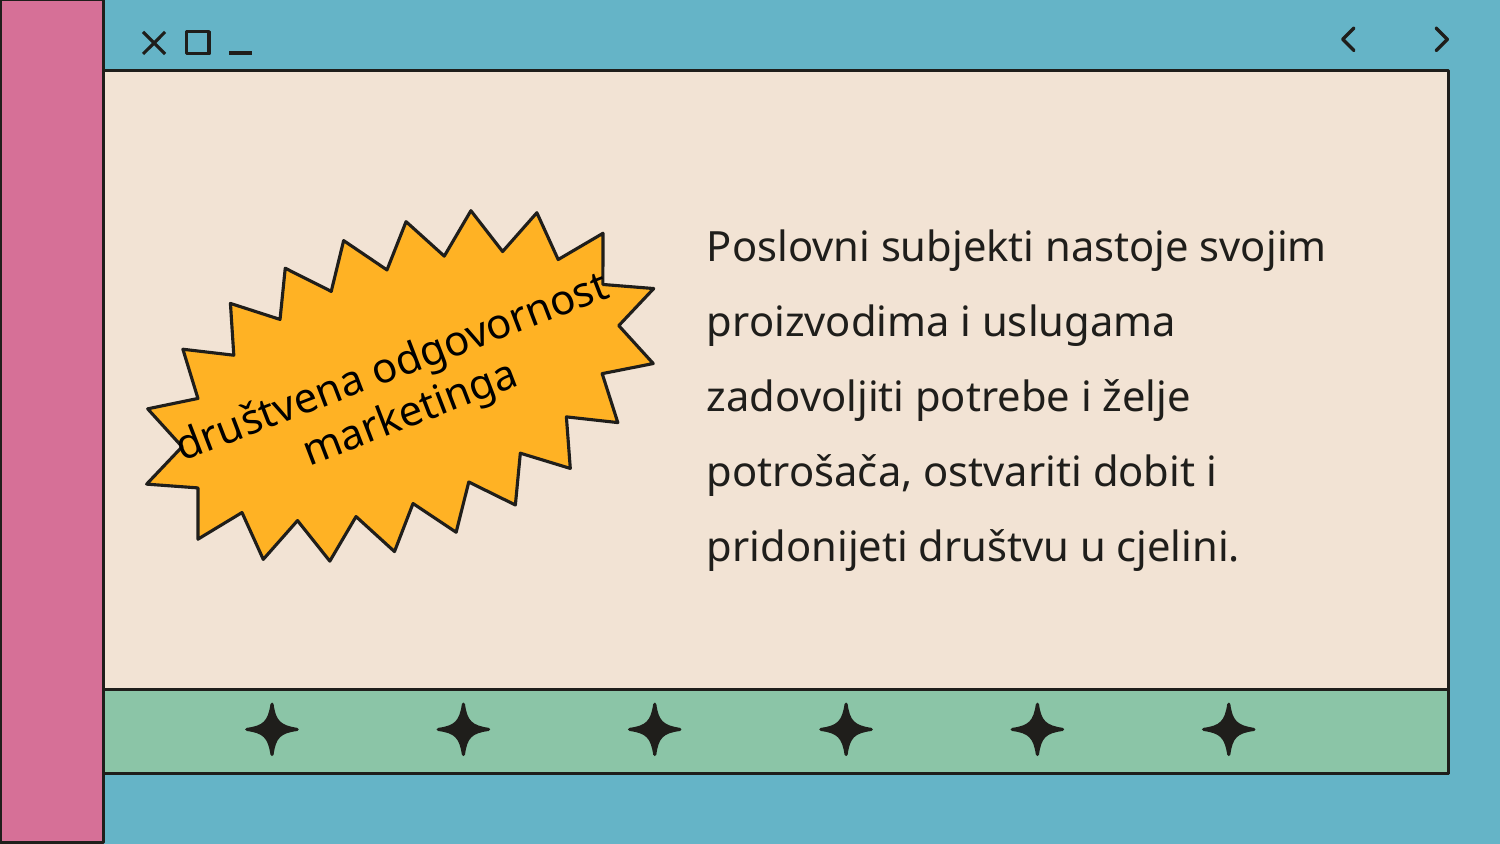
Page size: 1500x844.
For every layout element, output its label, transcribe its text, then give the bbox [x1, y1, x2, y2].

text_box [1435, 27, 1449, 52]
subtitle Poslovni subjekti nastoje svojim proizvodima i uslugama zadovoljiti potrebe i želje potrošača, ostvariti dobit i pridonijeti društvu u cjelini. [691, 230, 1380, 534]
text_box društvena odgovornost marketinga [146, 210, 654, 562]
text_box [1342, 27, 1355, 52]
